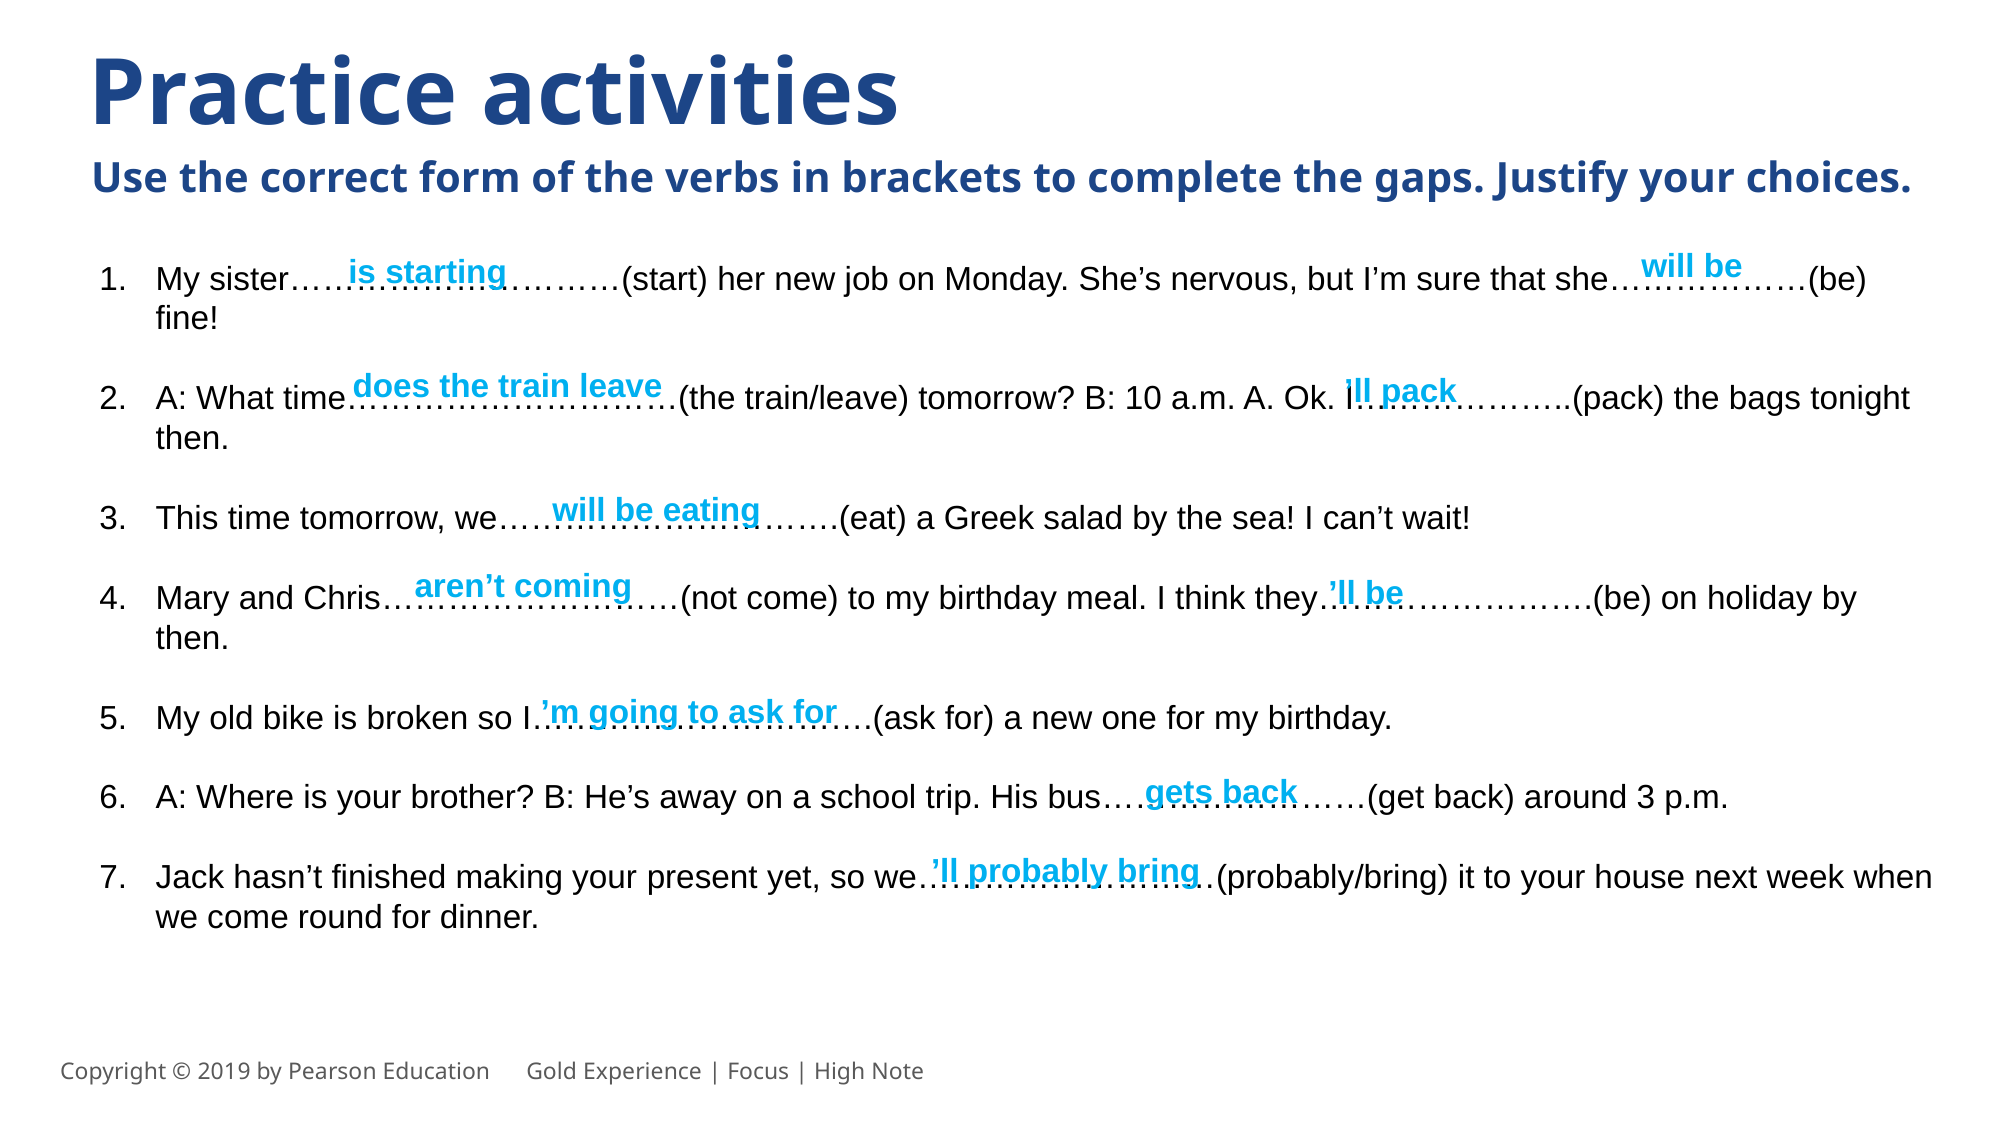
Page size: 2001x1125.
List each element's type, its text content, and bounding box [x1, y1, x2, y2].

text_box Use the correct form of the verbs in brackets to complete the gaps. Justify your choices. [76, 148, 1960, 217]
text_box ’m going to ask for [525, 682, 853, 738]
text_box gets back [1129, 763, 1313, 818]
text_box aren’t coming [399, 557, 648, 612]
text_box Practice activities [73, 37, 1181, 169]
text_box does the train leave [337, 356, 678, 412]
text_box ’ll pack [1329, 362, 1472, 417]
text_box My sister…………………………(start) her new job on Monday. She’s nervous, but I’m sure that she………………(be) fine! A: What time…………………………(the train/leave) tomorrow? B: 10 a.m. A. Ok. I………………..(pack) the bags tonight then. This time tomorrow, we………………………….(eat) a Greek salad by the sea! I can’t wait! Mary and Chris………………………(not come) to my birthday meal. I think they…………………….(be) on holiday by then. My old bike is broken so I………………………….(ask for) a new one for my birthday. A: Where is your brother? B: He’s away on a school trip. His bus……………………(get back) around 3 p.m. Jack hasn’t finished making your present yet, so we………………………(probably/bring) it to your house next week when we come round for dinner. [84, 217, 1956, 943]
text_box is starting [333, 242, 523, 297]
text_box ’ll be [1313, 563, 1419, 619]
text_box ’ll probably bring [916, 842, 1216, 897]
text_box will be [1626, 237, 1758, 292]
footer Copyright © 2019 by Pearson Education Gold Experience | Focus | High Note [45, 1040, 1084, 1101]
text_box will be eating [537, 480, 795, 536]
